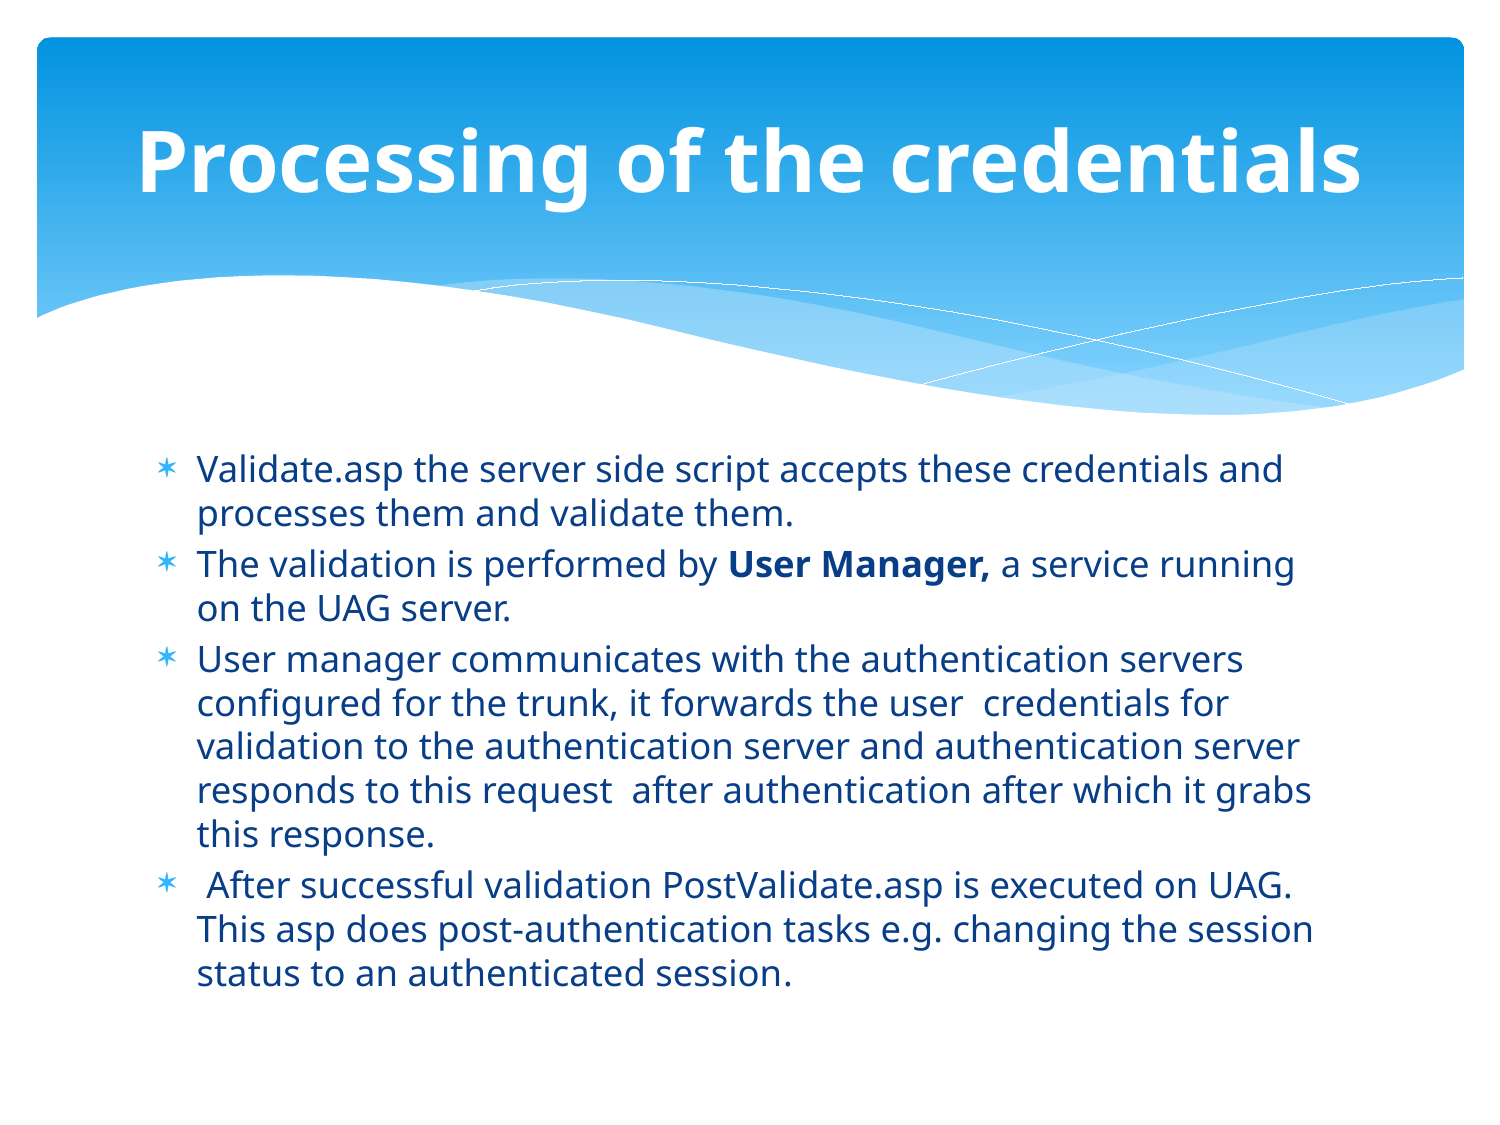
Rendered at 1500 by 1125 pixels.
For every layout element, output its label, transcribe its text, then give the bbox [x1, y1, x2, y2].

title Processing of the credentials [75, 55, 1425, 261]
list Validate.asp the server side script accepts these credentials and processes them and validate them. The validation is performed by User Manager, a service running on the UAG server. User manager communicates with the authentication servers configured for the trunk, it forwards the user credentials for validation to the authentication server and authentication server responds to this request after authentication after which it grabs this response. After successful validation PostValidate.asp is executed on UAG. This asp does post-authentication tasks e.g. changing the session status to an authenticated session. [143, 438, 1359, 1005]
